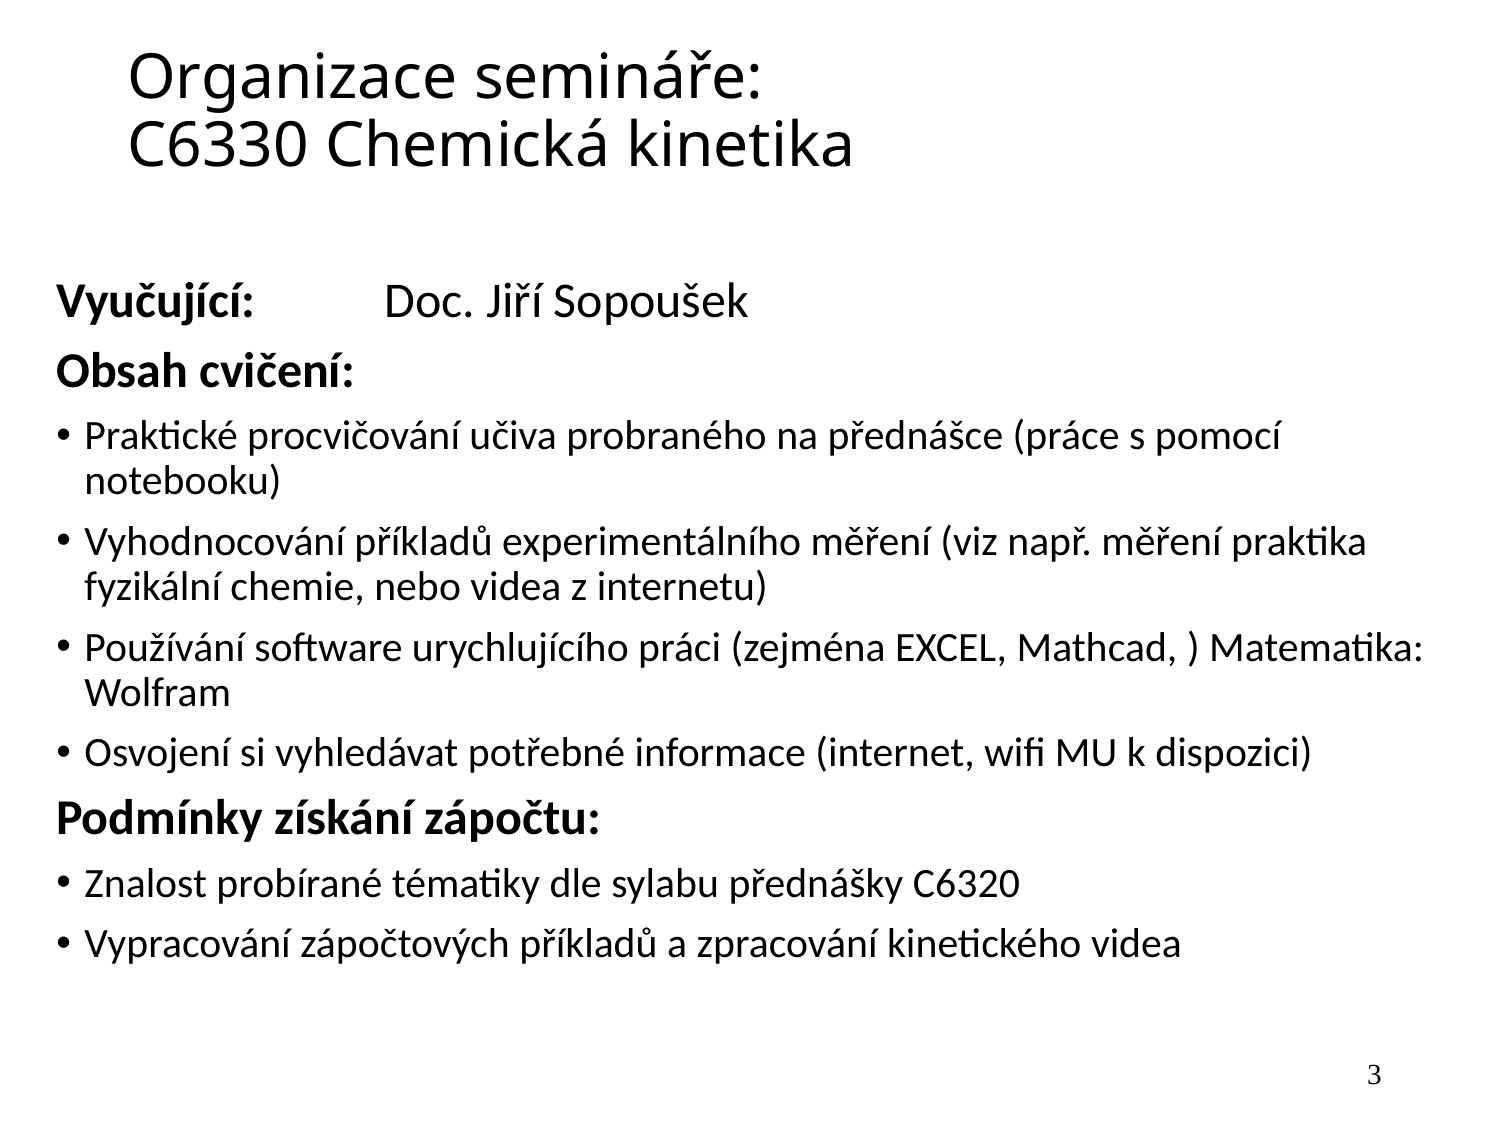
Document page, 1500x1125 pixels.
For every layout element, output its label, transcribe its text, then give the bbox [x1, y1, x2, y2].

slide_number 3 [1059, 1042, 1397, 1103]
title Organizace semináře: C6330 Chemická kinetika [112, 37, 1438, 188]
list Vyučující: Doc. Jiří Sopoušek Obsah cvičení: Praktické procvičování učiva probraného na přednášce (práce s pomocí notebooku) Vyhodnocování příkladů experimentálního měření (viz např. měření praktika fyzikální chemie, nebo videa z internetu) Používání software urychlujícího práci (zejména EXCEL, Mathcad, ) Matematika: Wolfram Osvojení si vyhledávat potřebné informace (internet, wifi MU k dispozici) Podmínky získání zápočtu: Znalost probírané tématiky dle sylabu přednášky C6320 Vypracování zápočtových příkladů a zpracování kinetického videa [41, 267, 1454, 1055]
